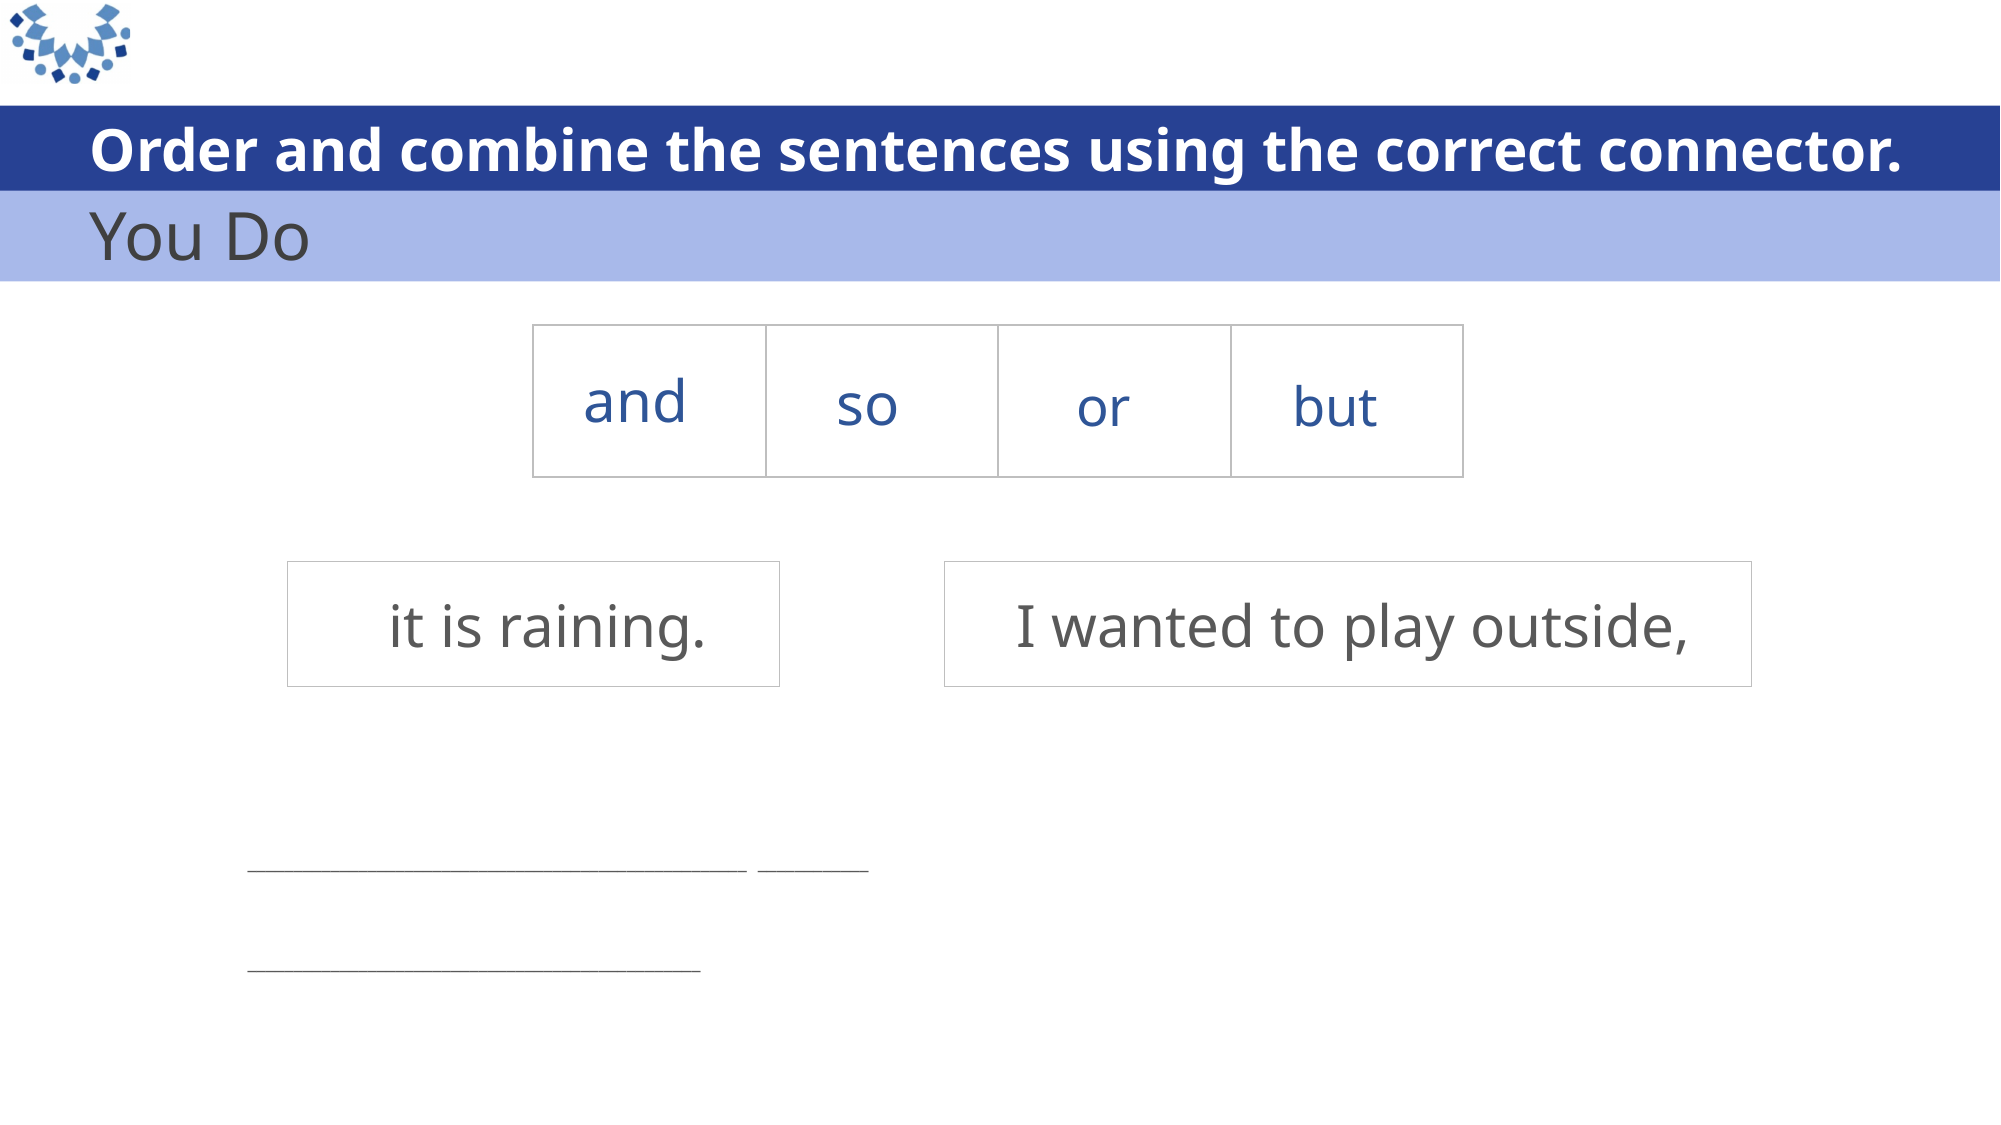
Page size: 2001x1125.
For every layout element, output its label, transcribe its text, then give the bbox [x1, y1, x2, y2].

table_header [999, 326, 1230, 476]
table_header [534, 326, 765, 476]
text_box it is raining. [374, 581, 738, 667]
table_header [767, 326, 997, 476]
picture [1, 3, 130, 84]
text_box or [1061, 364, 1147, 445]
text_box but [1277, 364, 1394, 445]
text_box [944, 561, 1752, 687]
text_box [287, 561, 780, 687]
text_box Order and combine the sentences using the correct connector. [0, 105, 2000, 191]
text_box so [821, 359, 915, 445]
text_box and [568, 357, 704, 442]
text_box ______________________________________________________ ____________ _________________________________________________ [232, 841, 1752, 967]
text_box You Do [0, 191, 2000, 282]
text_box I wanted to play outside, [1001, 581, 1705, 667]
table_header [1232, 326, 1462, 476]
